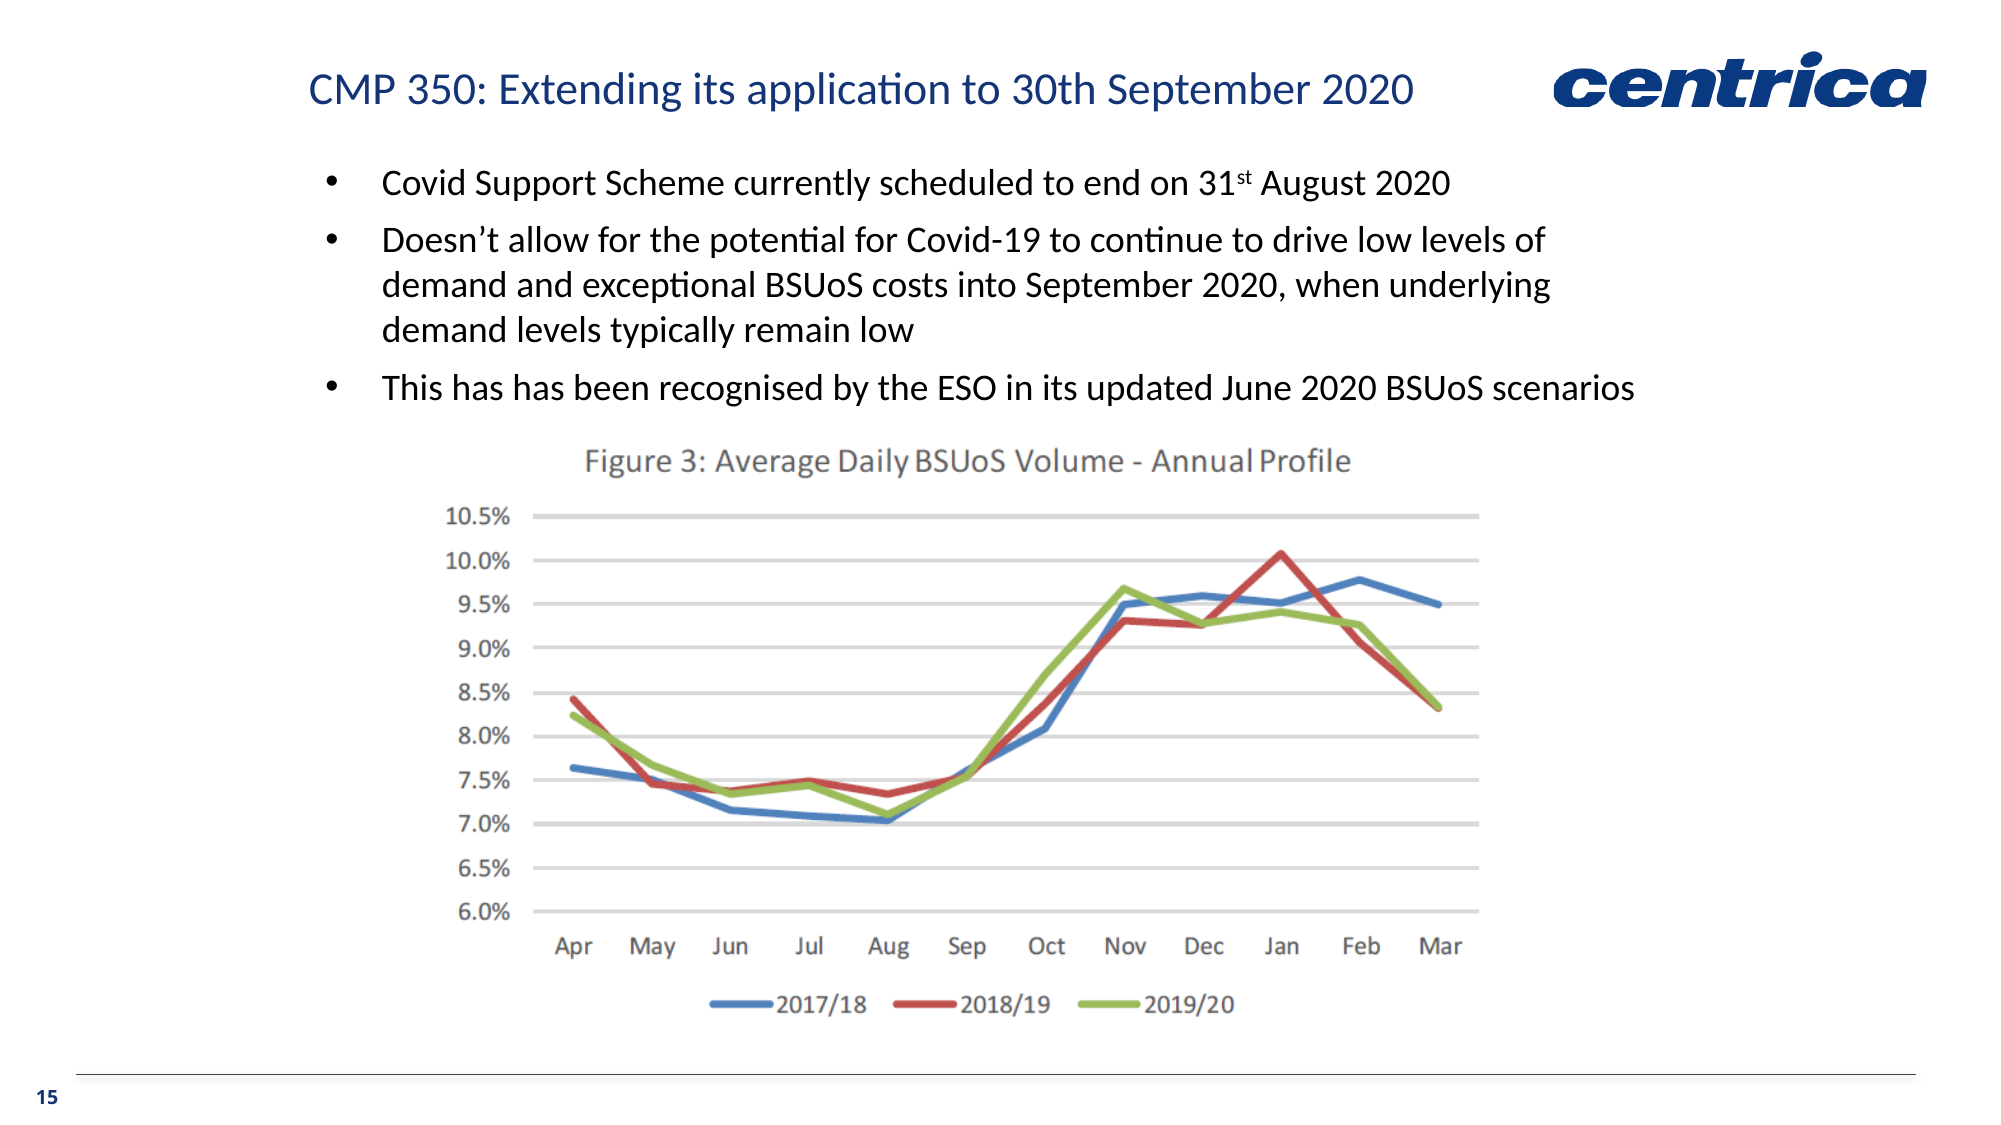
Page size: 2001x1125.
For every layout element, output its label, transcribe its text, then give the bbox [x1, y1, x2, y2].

picture [430, 435, 1570, 1040]
text_box Covid Support Scheme currently scheduled to end on 31st August 2020 Doesn’t allow for the potential for Covid-19 to continue to drive low levels of demand and exceptional BSUoS costs into September 2020, when underlying demand levels typically remain low This has has been recognised by the ESO in its updated June 2020 BSUoS scenarios [310, 150, 1671, 416]
title CMP 350: Extending its application to 30th September 2020 [309, 59, 1428, 171]
